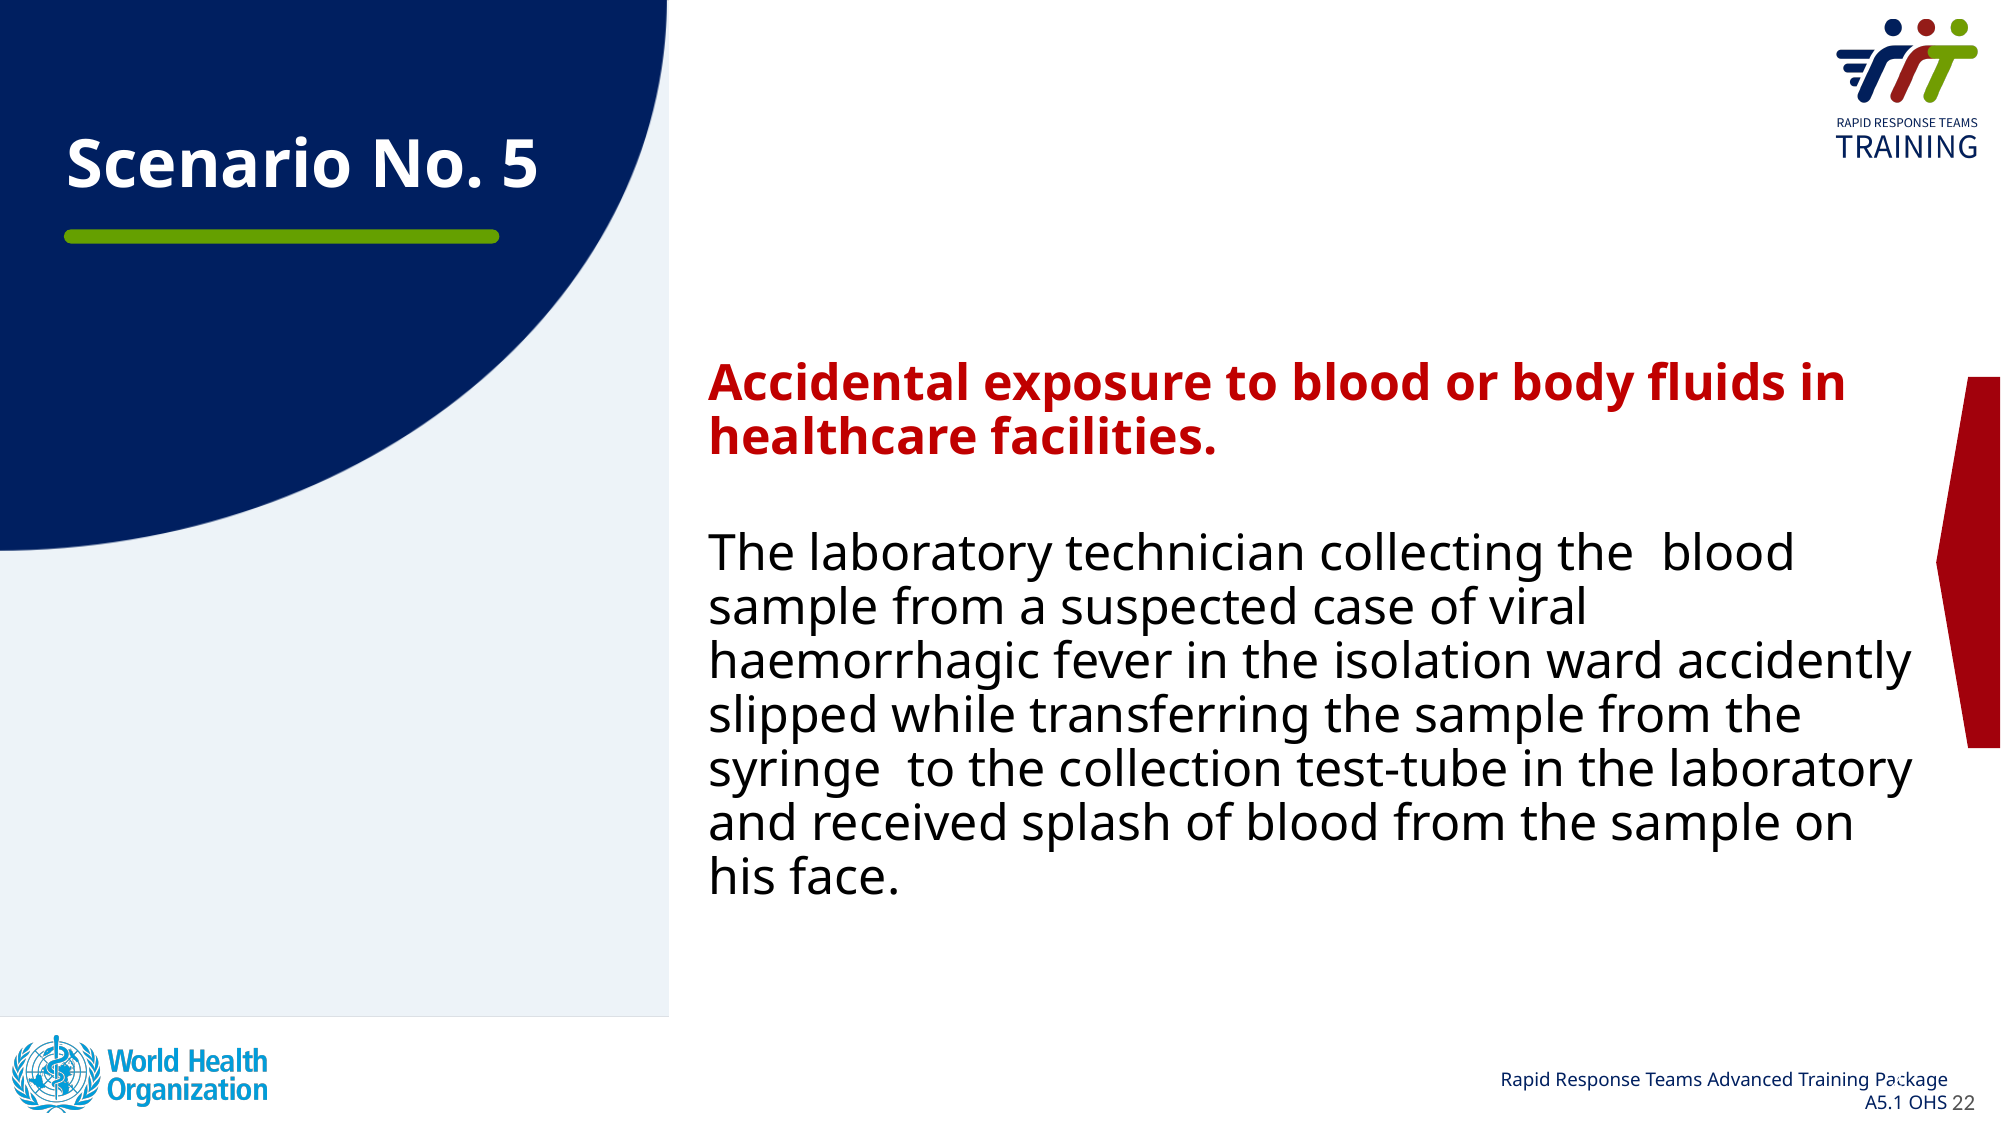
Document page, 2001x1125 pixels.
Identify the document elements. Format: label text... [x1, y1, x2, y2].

picture [58, 1050, 64, 1058]
text_box [63, 229, 500, 244]
picture [1835, 19, 1978, 167]
picture [0, 0, 669, 1018]
list Accidental exposure to blood or body fluids in healthcare facilities. The laboratory technician collecting the blood sample from a suspected case of viral haemorrhagic fever in the isolation ward accidently slipped while transferring the sample from the syringe to the collection test-tube in the laboratory and received splash of blood from the sample on his face. [700, 349, 1937, 1049]
slide_number 22 [1882, 1049, 1922, 1082]
picture [12, 1035, 267, 1113]
picture [12, 1083, 48, 1113]
text_box Scenario No. 5 [59, 122, 757, 241]
